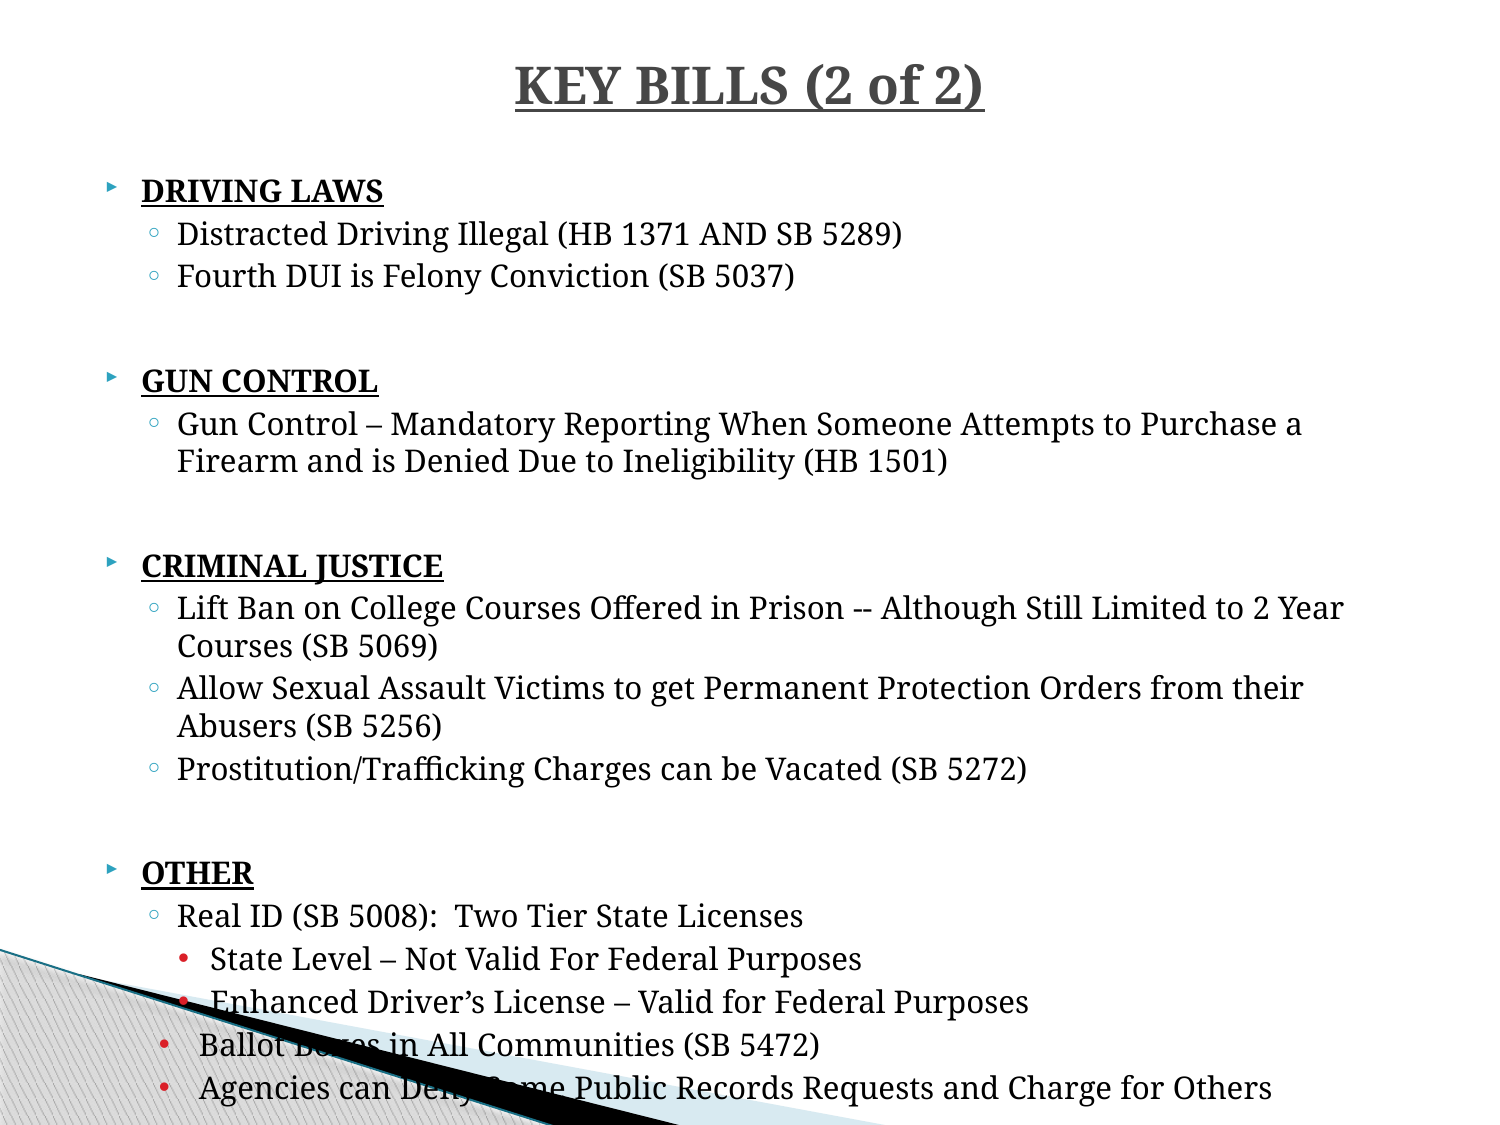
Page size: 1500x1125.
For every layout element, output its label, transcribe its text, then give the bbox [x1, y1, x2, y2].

title KEY BILLS (2 of 2) [75, 45, 1425, 123]
list DRIVING LAWS Distracted Driving Illegal (HB 1371 AND SB 5289) Fourth DUI is Felony Conviction (SB 5037) GUN CONTROL Gun Control – Mandatory Reporting When Someone Attempts to Purchase a Firearm and is Denied Due to Ineligibility (HB 1501) CRIMINAL JUSTICE Lift Ban on College Courses Offered in Prison -- Although Still Limited to 2 Year Courses (SB 5069) Allow Sexual Assault Victims to get Permanent Protection Orders from their Abusers (SB 5256) Prostitution/Trafficking Charges can be Vacated (SB 5272) OTHER Real ID (SB 5008): Two Tier State Licenses State Level – Not Valid For Federal Purposes Enhanced Driver’s License – Valid for Federal Purposes Ballot Boxes in All Communities (SB 5472) Agencies can Deny Some Public Records Requests and Charge for Others [75, 163, 1425, 1125]
